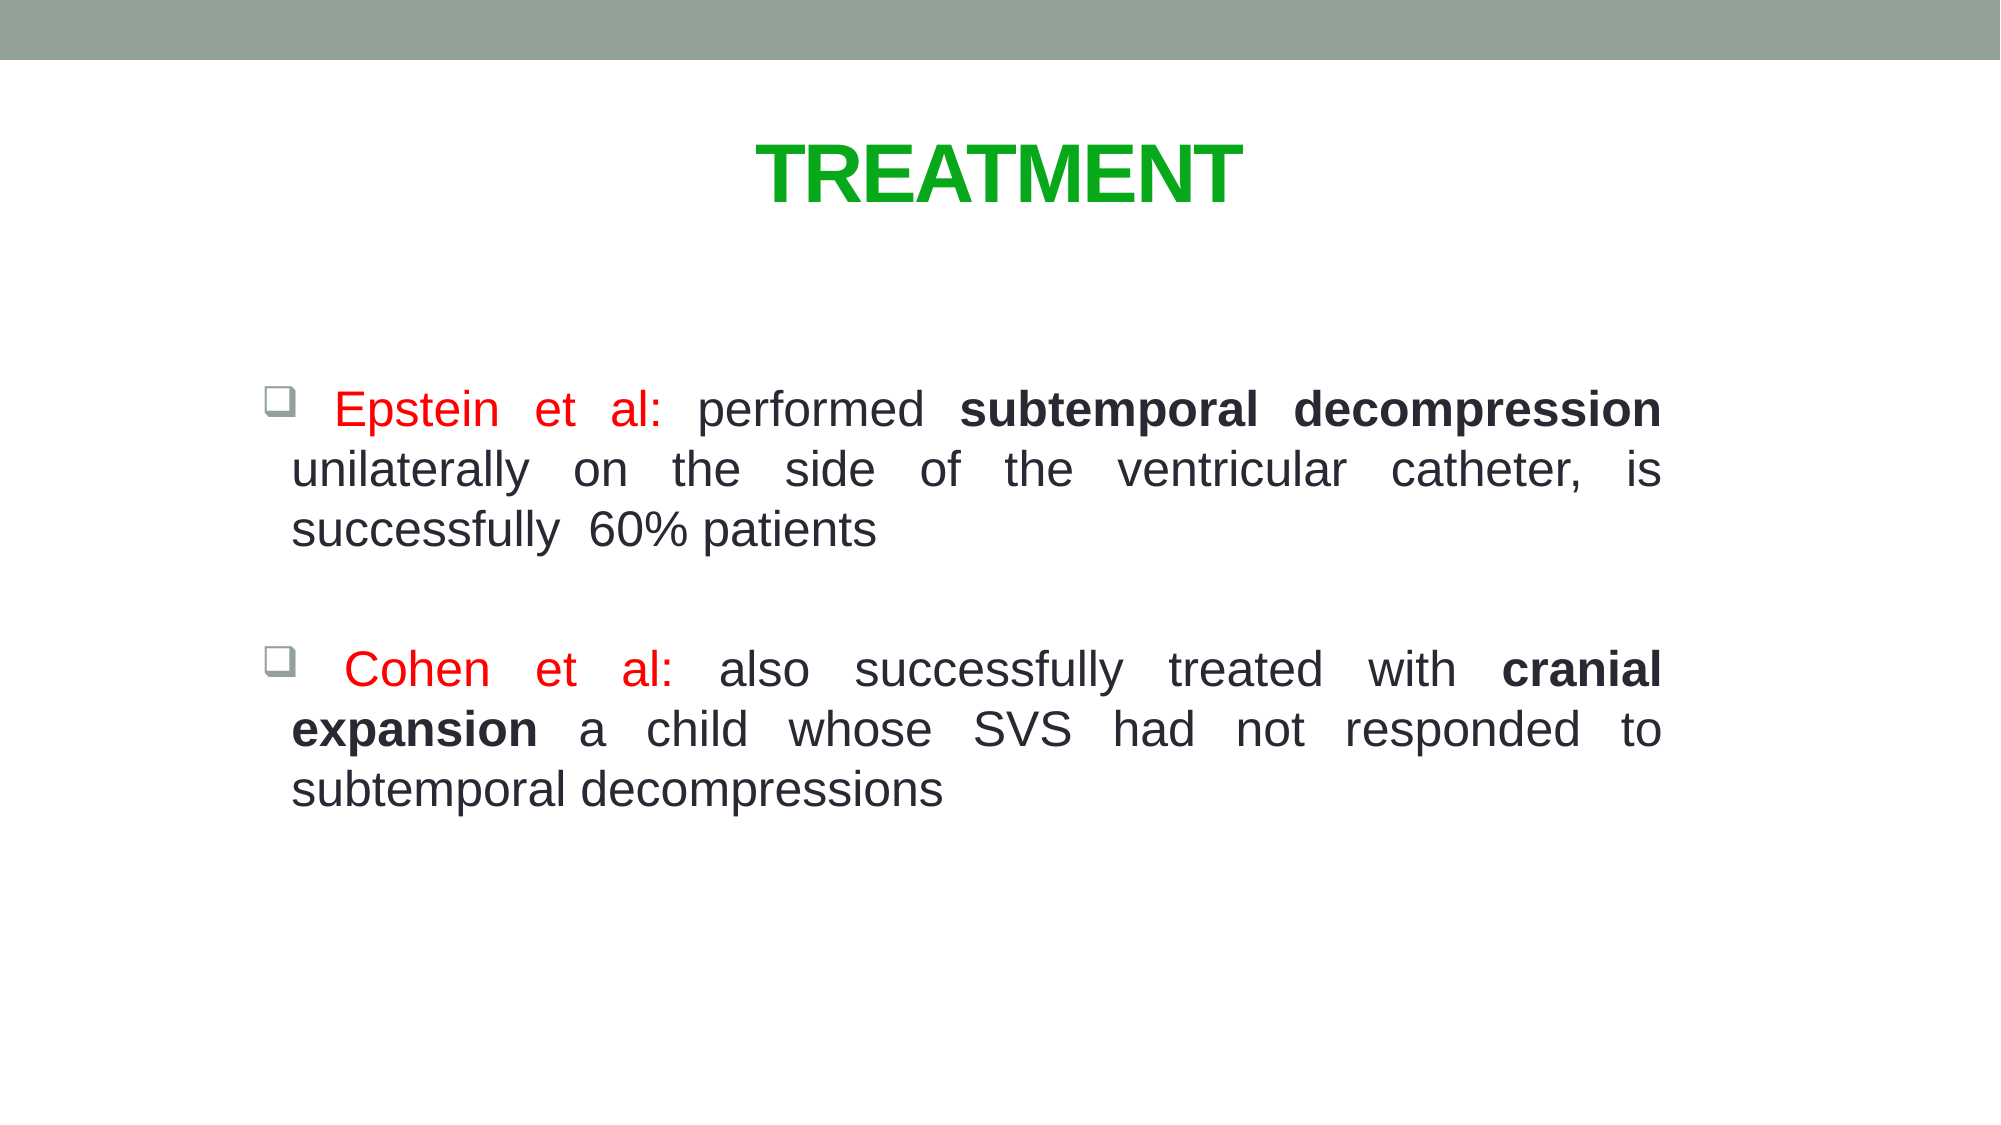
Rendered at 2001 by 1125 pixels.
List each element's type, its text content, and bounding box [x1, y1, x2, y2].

title TREATMENT [99, 87, 1900, 250]
list Epstein et al: performed subtemporal decompression unilaterally on the side of the ventricular catheter, is successfully 60% patients Cohen et al: also successfully treated with cranial expansion a child whose SVS had not responded to subtemporal decompressions [246, 299, 1678, 1014]
